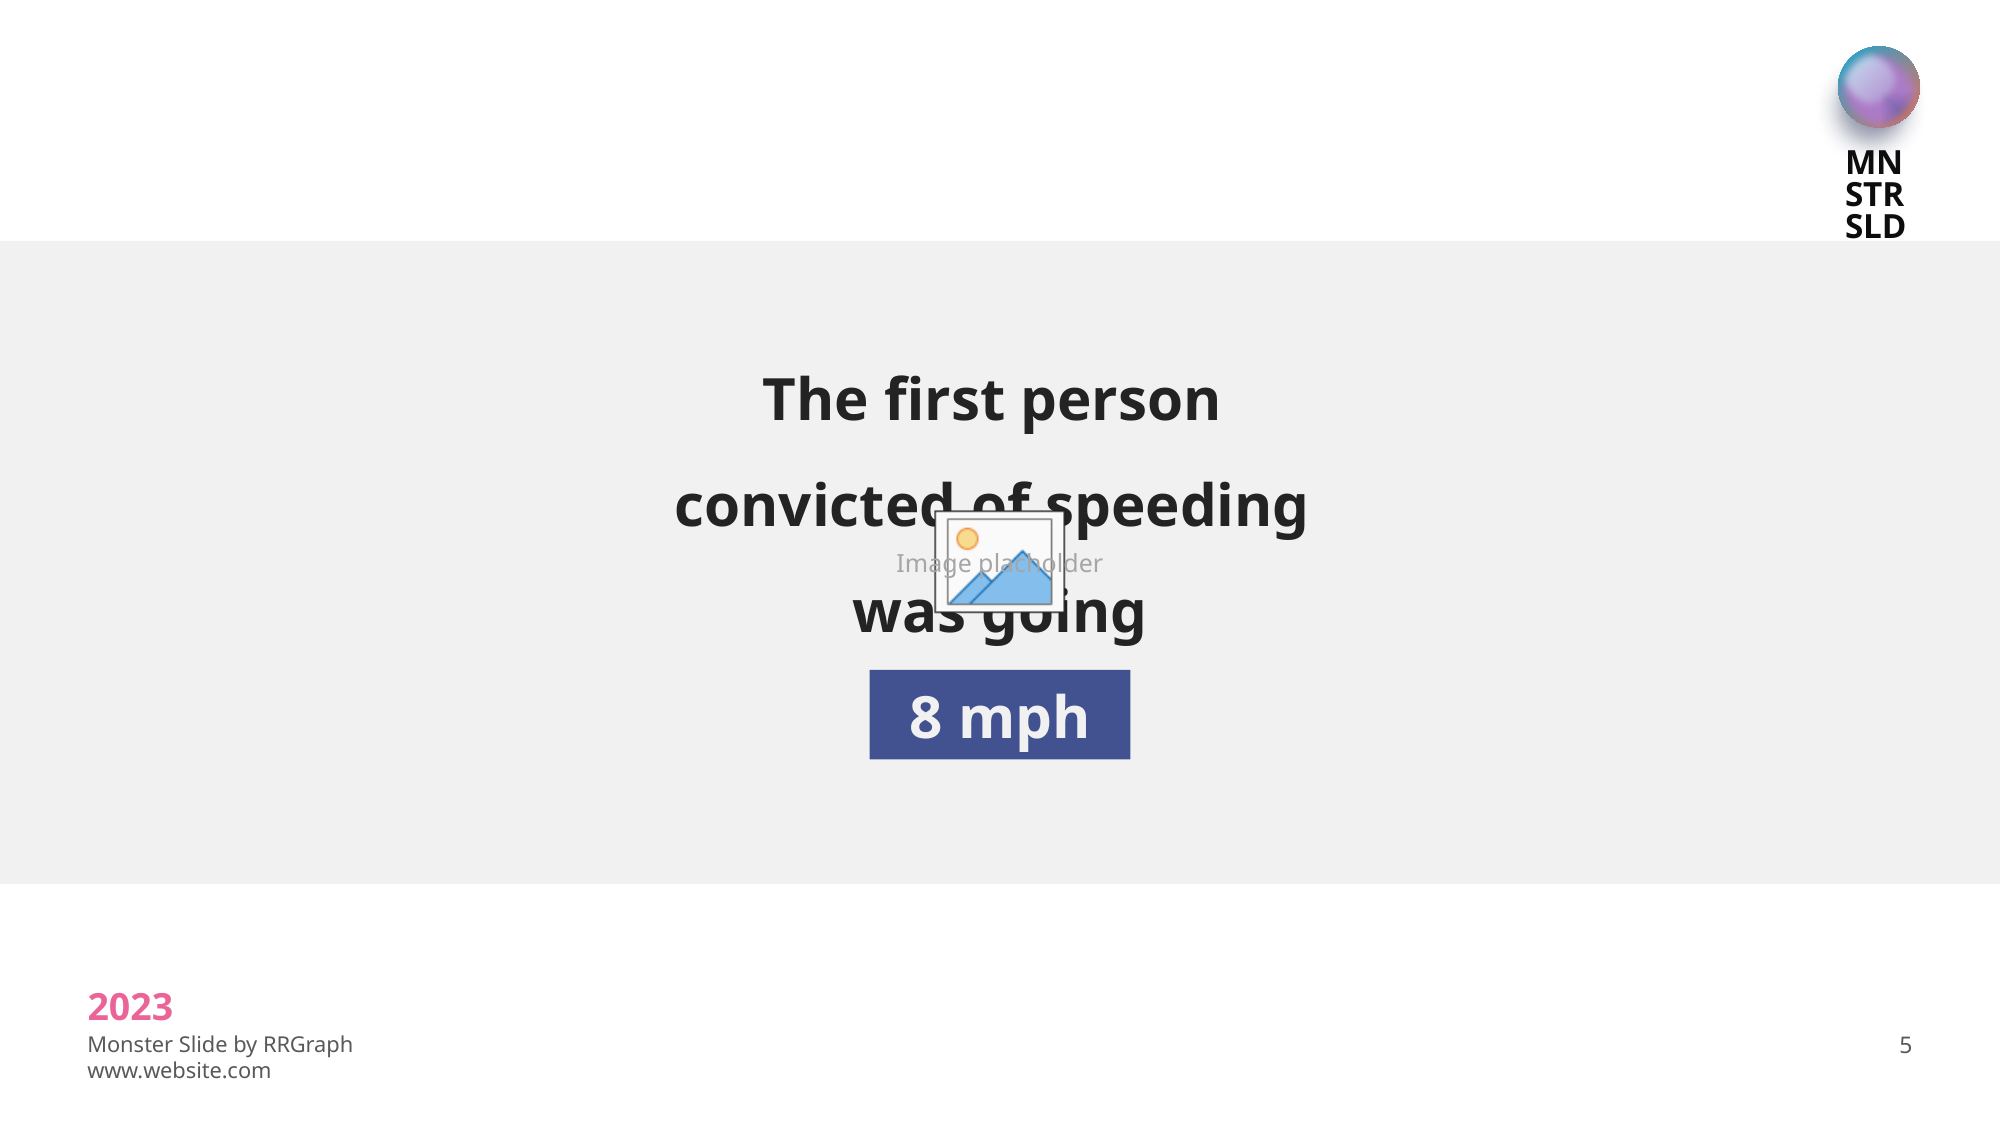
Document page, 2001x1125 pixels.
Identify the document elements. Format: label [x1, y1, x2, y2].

picture [0, 240, 2000, 885]
